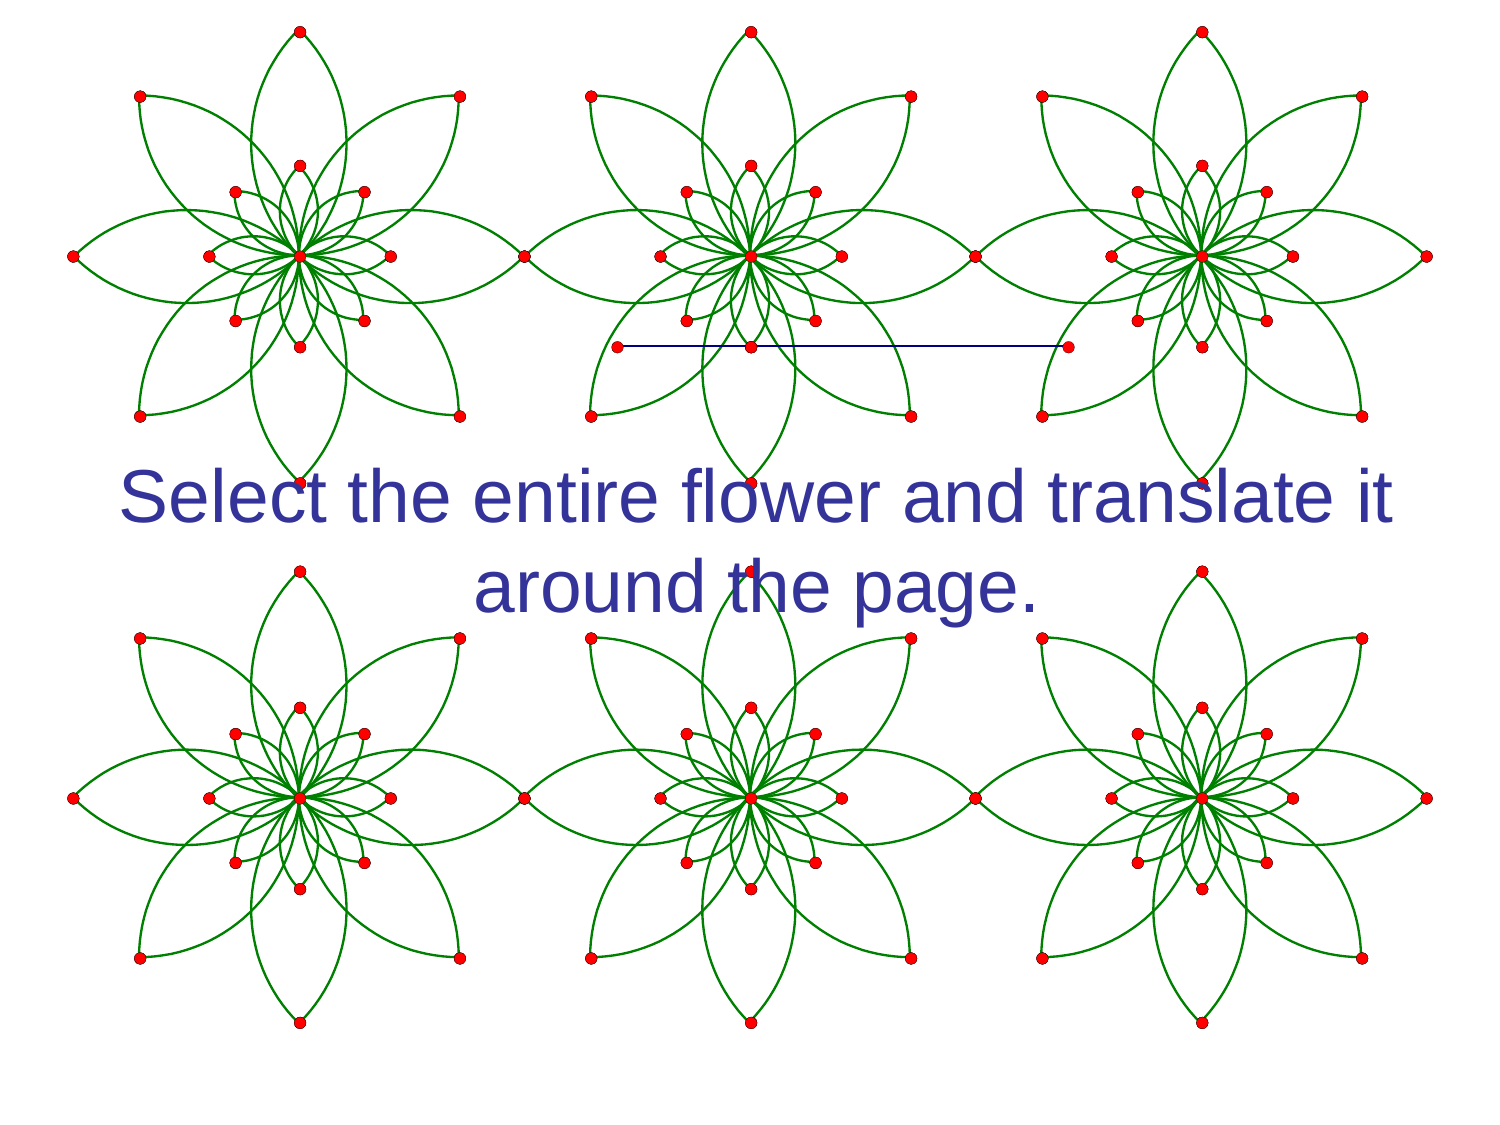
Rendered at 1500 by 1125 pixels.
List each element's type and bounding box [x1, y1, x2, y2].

list [40, 0, 1460, 1044]
